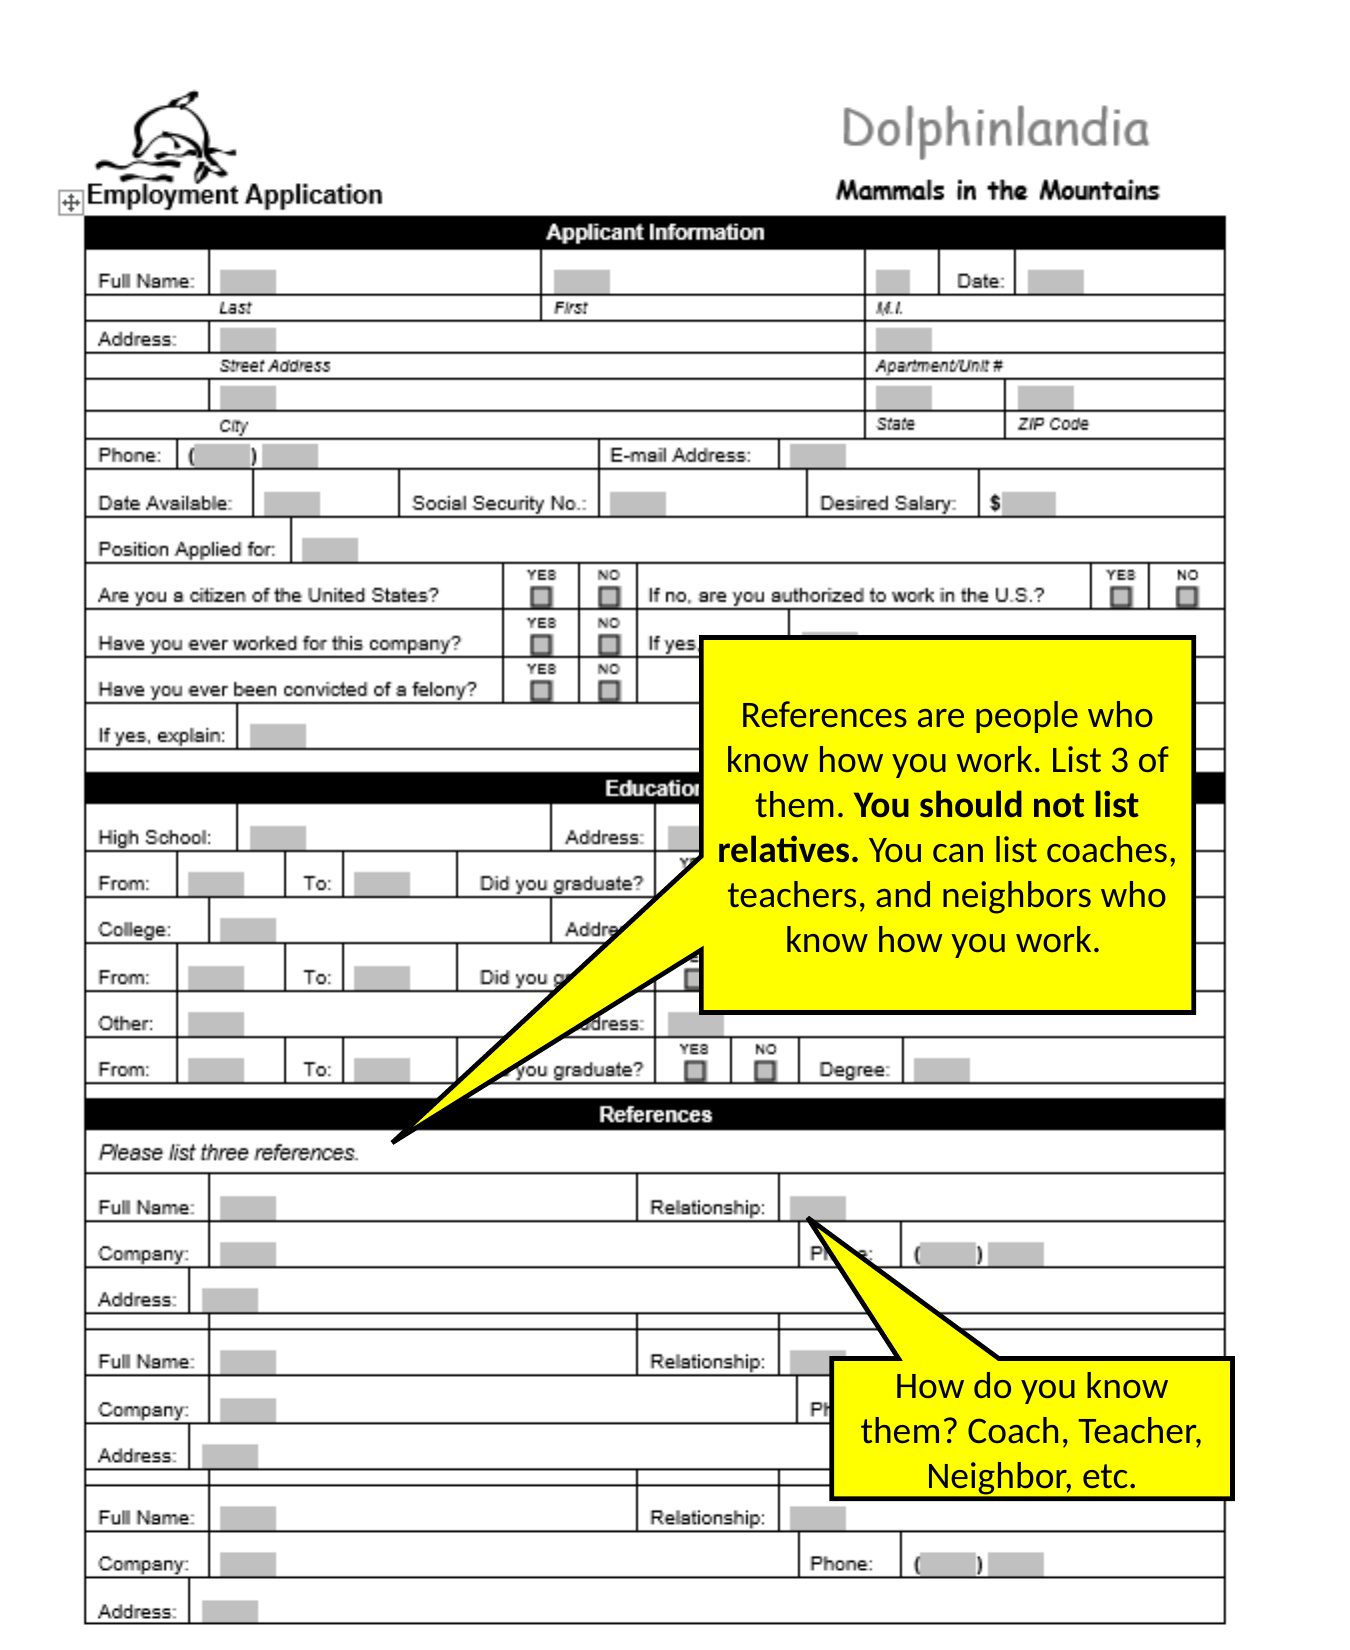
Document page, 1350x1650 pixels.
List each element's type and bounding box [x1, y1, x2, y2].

picture [46, 62, 1251, 1650]
